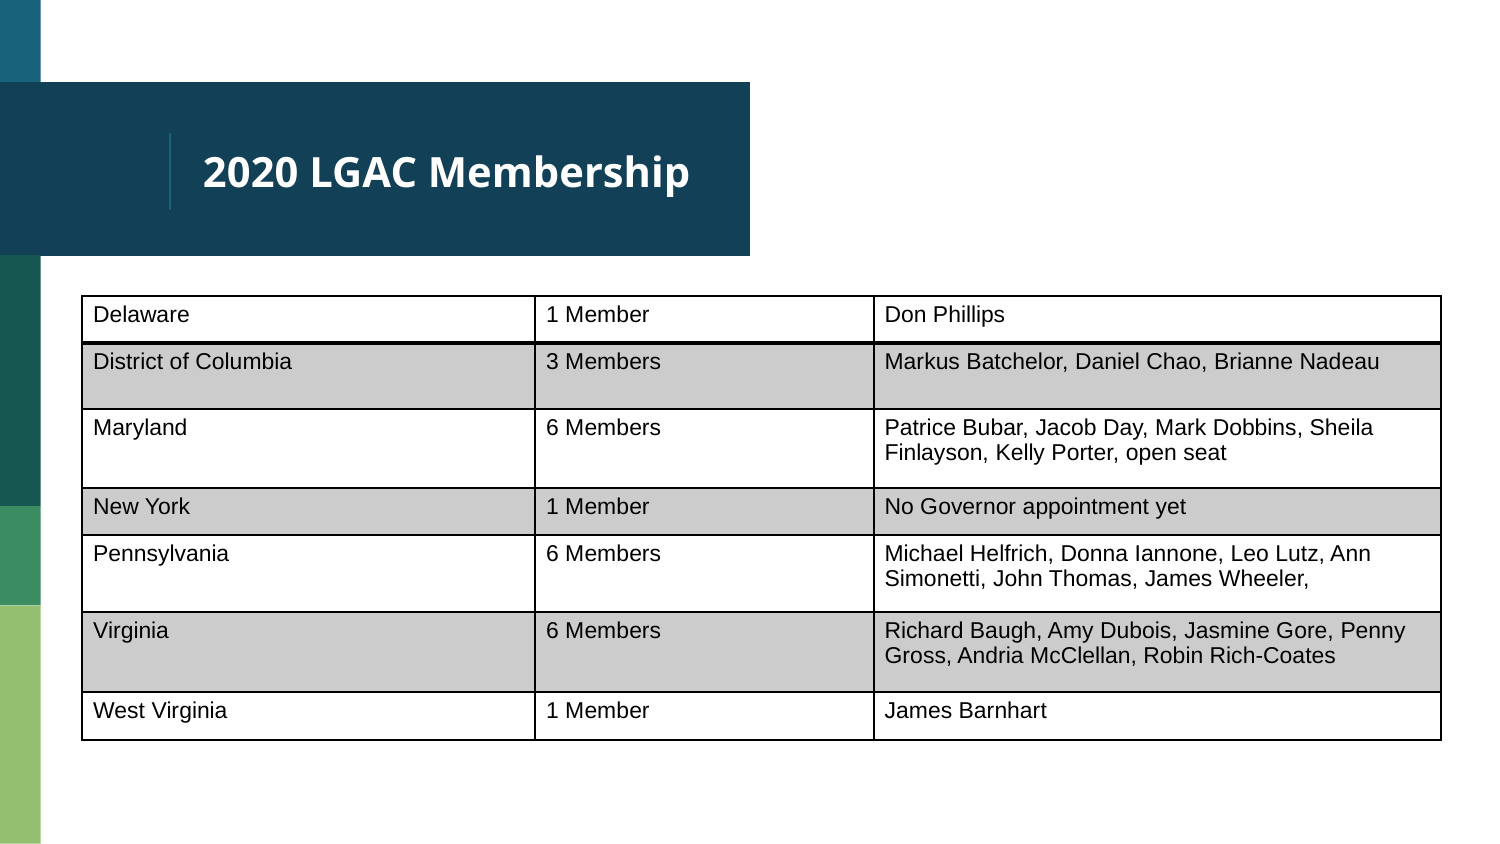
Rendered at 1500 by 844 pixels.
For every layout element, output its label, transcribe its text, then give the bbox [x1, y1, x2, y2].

table_cell 6 Members [536, 536, 873, 611]
table_cell 6 Members [536, 613, 873, 691]
table_cell Virginia [83, 613, 534, 691]
table_cell No Governor appointment yet [875, 489, 1440, 534]
table_cell Patrice Bubar, Jacob Day, Mark Dobbins, Sheila Finlayson, Kelly Porter, open seat [875, 410, 1440, 487]
table_cell 3 Members [536, 345, 873, 408]
table_cell Pennsylvania [83, 536, 534, 611]
table_cell Markus Batchelor, Daniel Chao, Brianne Nadeau [875, 345, 1440, 408]
table_header 1 Member [536, 297, 873, 341]
table_cell West Virginia [83, 693, 534, 739]
title 2020 LGAC Membership [187, 86, 750, 256]
table_cell James Barnhart [875, 693, 1440, 739]
table_cell District of Columbia [83, 345, 534, 408]
table_cell Maryland [83, 410, 534, 487]
table_cell Michael Helfrich, Donna Iannone, Leo Lutz, Ann Simonetti, John Thomas, James Wheeler, [875, 536, 1440, 611]
table_header Don Phillips [875, 297, 1440, 341]
table_cell Richard Baugh, Amy Dubois, Jasmine Gore, Penny Gross, Andria McClellan, Robin Rich-Coates [875, 613, 1440, 691]
table_header Delaware [83, 297, 534, 341]
table_cell 1 Member [536, 693, 873, 739]
table_cell 1 Member [536, 489, 873, 534]
table_cell 6 Members [536, 410, 873, 487]
table_cell New York [83, 489, 534, 534]
